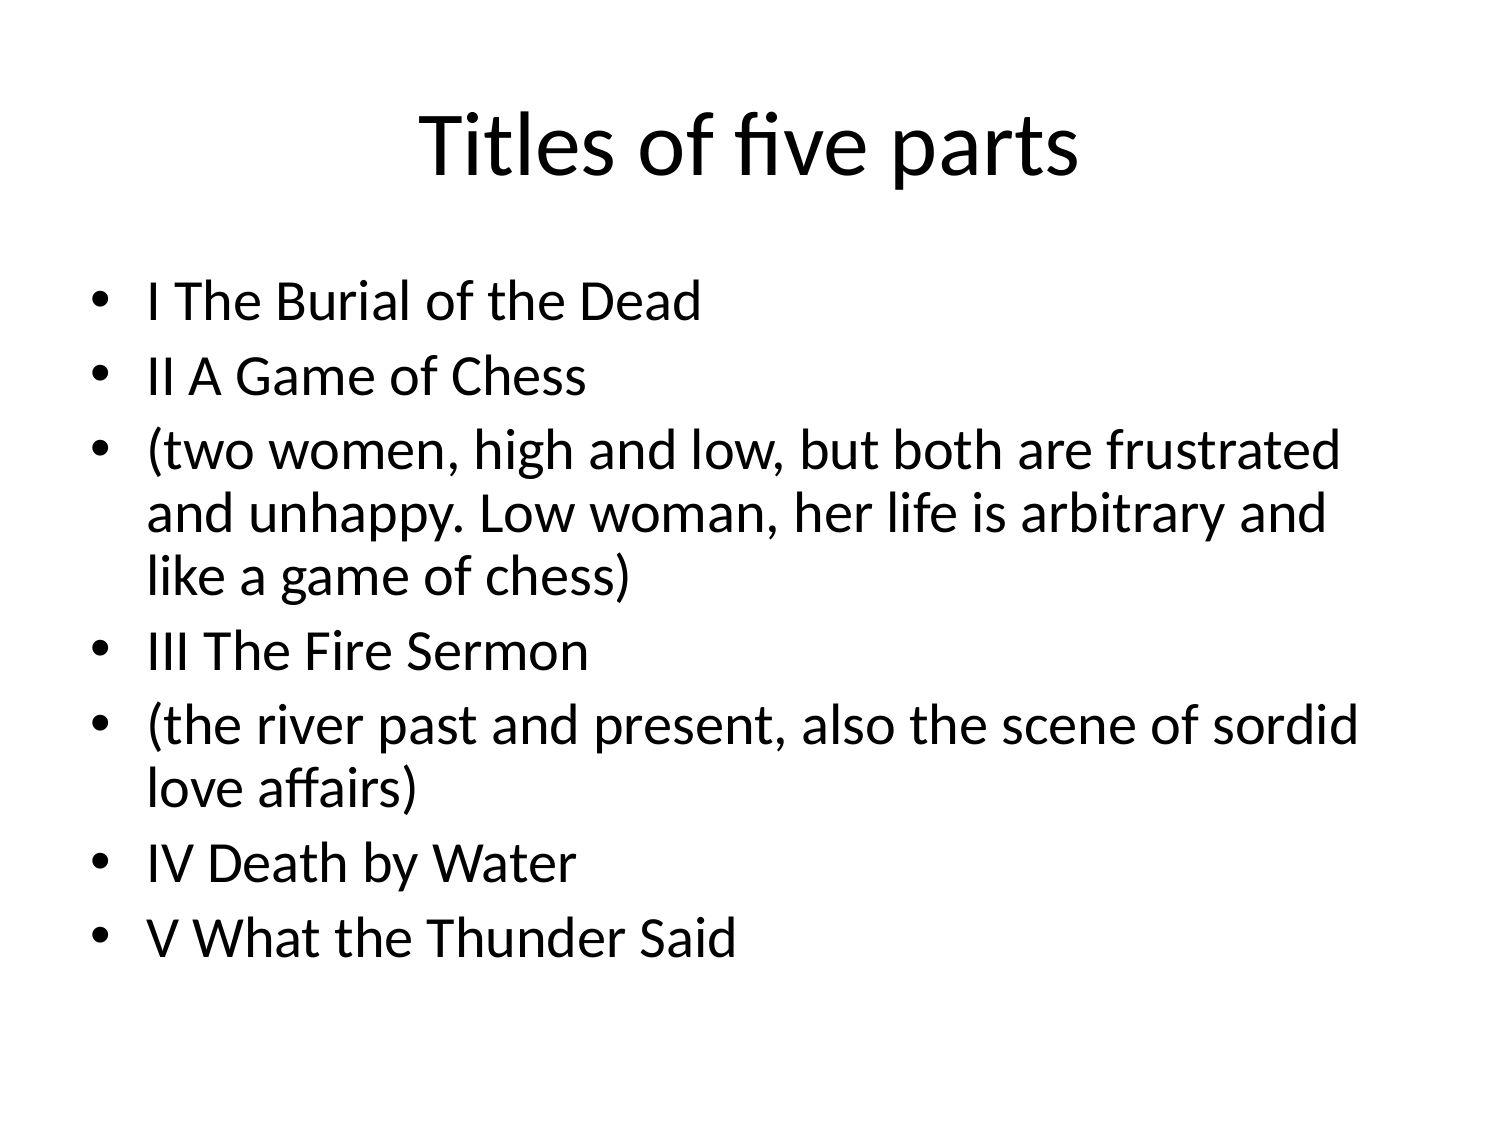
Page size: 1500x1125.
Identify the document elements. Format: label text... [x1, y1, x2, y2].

list I The Burial of the Dead II A Game of Chess (two women, high and low, but both are frustrated and unhappy. Low woman, her life is arbitrary and like a game of chess) III The Fire Sermon (the river past and present, also the scene of sordid love affairs) IV Death by Water V What the Thunder Said [75, 262, 1425, 1005]
title Titles of five parts [75, 45, 1425, 233]
